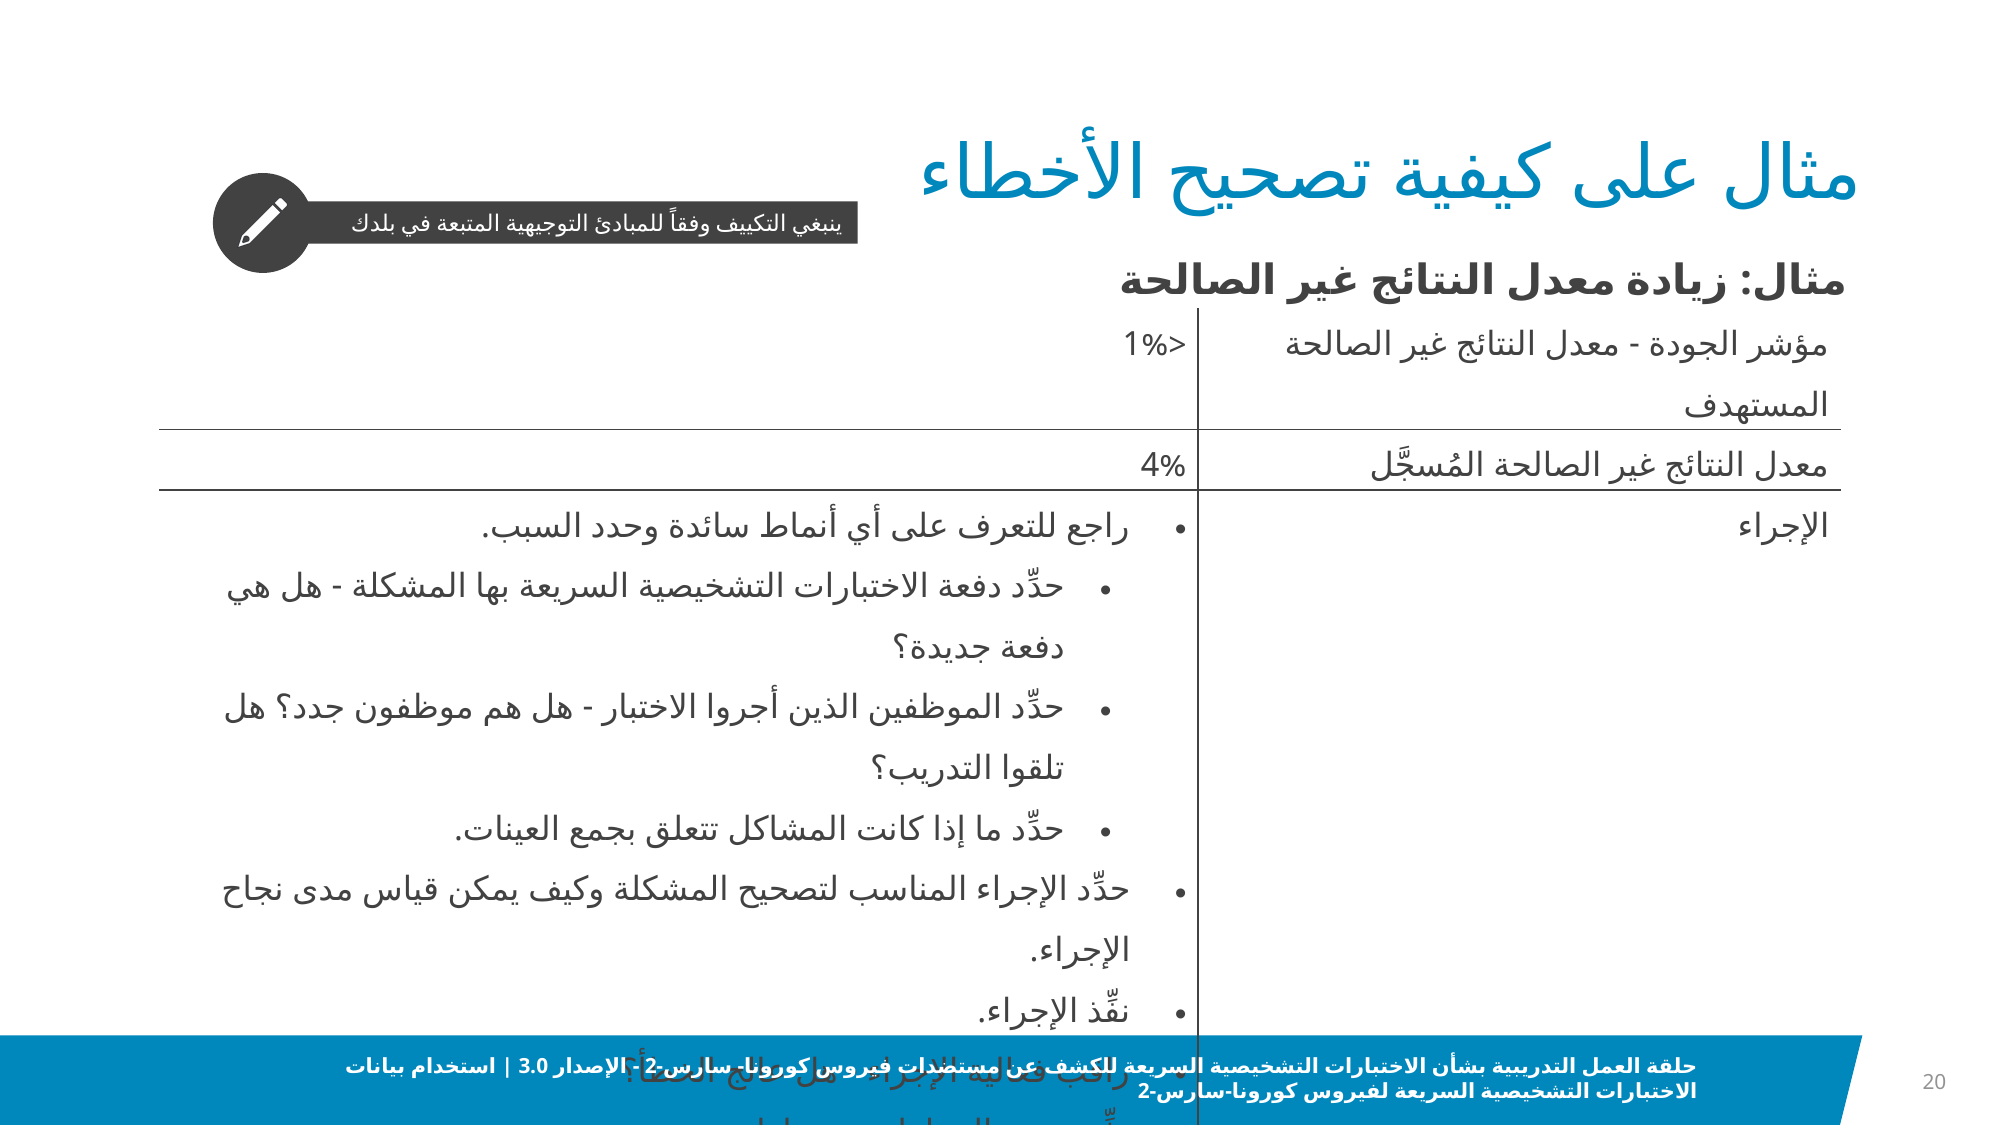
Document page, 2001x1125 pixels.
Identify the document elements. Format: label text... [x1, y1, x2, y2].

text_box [213, 174, 858, 272]
table_cell معدل النتائج غير الصالحة المُسجَّل [1199, 430, 1841, 489]
list مثال: زيادة معدل النتائج غير الصالحة [137, 245, 1863, 974]
table_header <1% [159, 308, 1197, 429]
table_cell ‫الإجراء‬ [1199, 491, 1841, 1125]
table_header مؤشر الجودة - معدل النتائج غير الصالحة المستهدف [1199, 308, 1841, 429]
footer حلقة العمل التدريبية بشأن الاختبارات التشخيصية السريعة للكشف عن مستضدات فيروس كورونا- سارس-2 - الإصدار 3.0 | استخدام بيانات الاختبارات التشخيصية السريعة لفيروس كورونا-سارس-2 [302, 1036, 1698, 1119]
table_cell راجع للتعرف على أي أنماط سائدة وحدد السبب. حدِّد دفعة الاختبارات التشخيصية السريعة بها المشكلة - هل هي دفعة جديدة؟ حدِّد الموظفين الذين أجروا الاختبار - هل هم موظفون جدد؟ هل تلقوا التدريب؟ حدِّد ما إذا كانت المشاكل تتعلق بجمع العينات. حدِّد الإجراء المناسب لتصحيح المشكلة وكيف يمكن قياس مدى نجاح الإجراء. نفِّذ الإجراء. راقب فعالية الإجراء - هل عالج الخطأ؟ وثِّق جميع الخطوات وسجلها. قدِّم ملاحظات لجميع الموظفين في اجتماع أسبوعي. [159, 491, 1197, 1125]
slide_number 20 [1862, 1035, 1947, 1125]
title مثال على كيفية تصحيح الأخطاء [137, 59, 1863, 215]
table_cell 4% [159, 430, 1197, 489]
